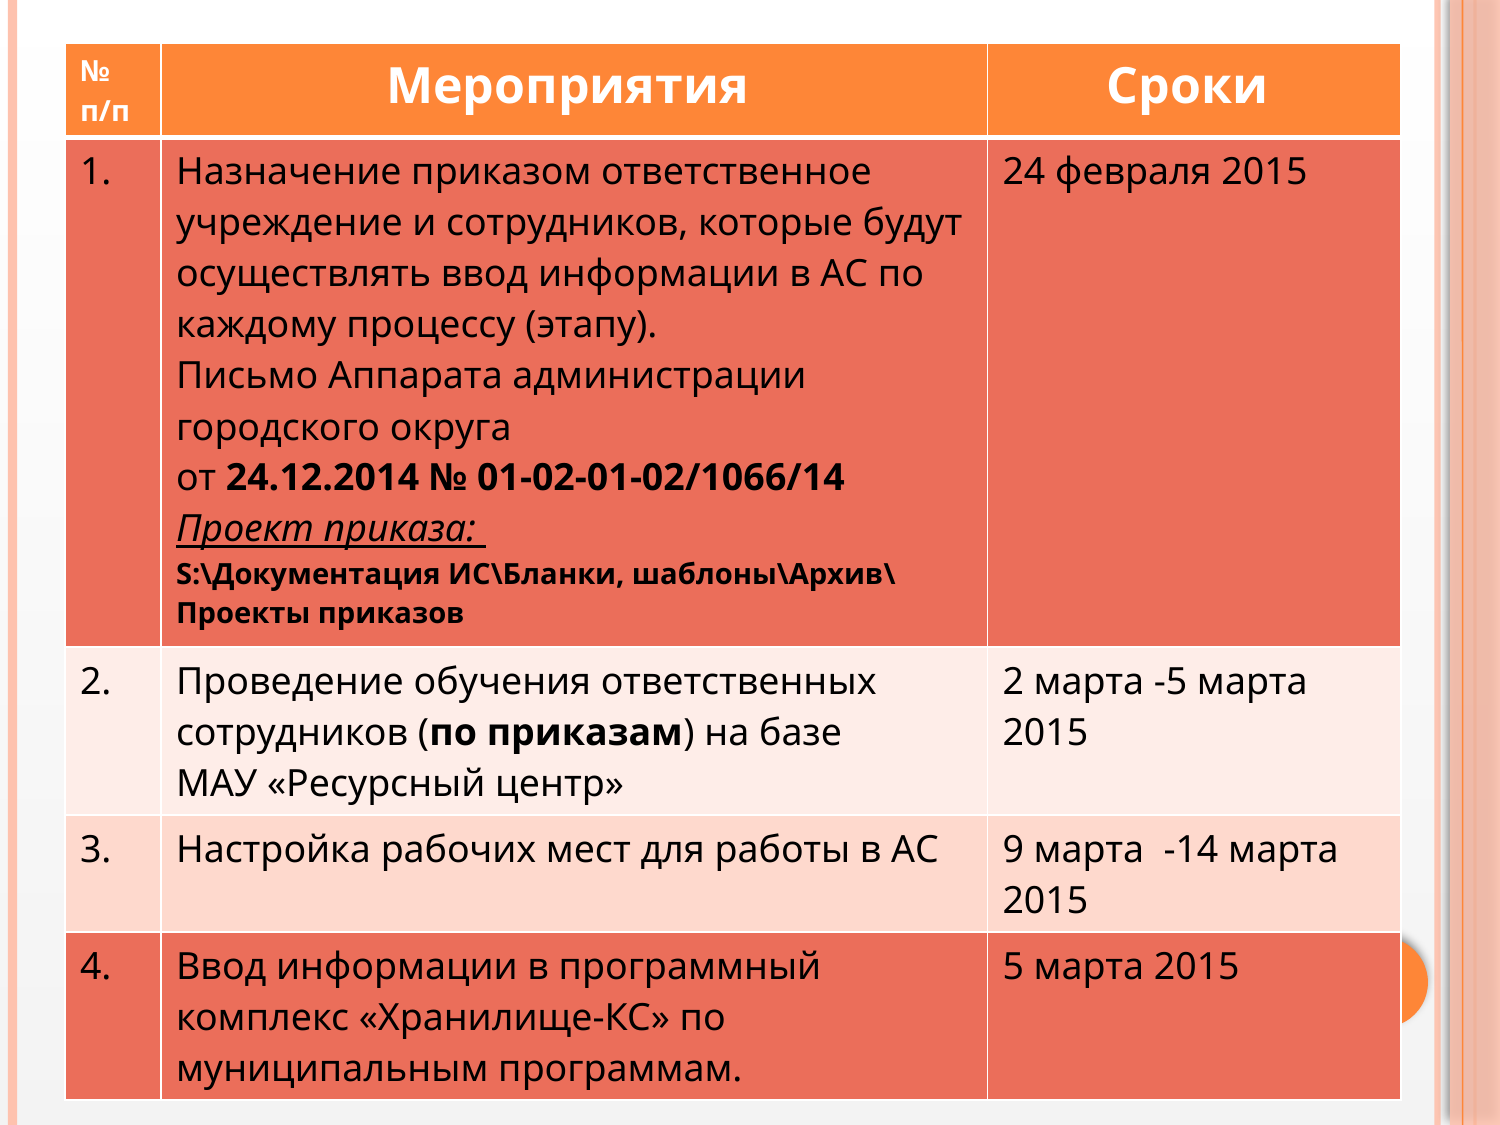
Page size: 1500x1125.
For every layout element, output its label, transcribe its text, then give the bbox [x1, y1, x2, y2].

table_header Сроки [988, 44, 1400, 135]
table_cell 4. [66, 933, 160, 1099]
table_header Мероприятия [162, 44, 987, 135]
table_header № п/п [66, 44, 160, 135]
table_cell 2. [66, 648, 160, 814]
table_cell Настройка рабочих мест для работы в АС [162, 816, 987, 931]
table_cell Ввод информации в программный комплекс «Хранилище-КС» по муниципальным программам. [162, 933, 987, 1099]
table_cell 3. [66, 816, 160, 931]
table_cell 2 марта -5 марта 2015 [988, 648, 1400, 814]
table_cell 24 февраля 2015 [988, 140, 1400, 646]
table_cell 1. [66, 140, 160, 646]
table_cell 9 марта -14 марта 2015 [988, 816, 1400, 931]
table_cell 5 марта 2015 [988, 933, 1400, 1099]
table_cell Назначение приказом ответственное учреждение и сотрудников, которые будут осуществлять ввод информации в АС по каждому процессу (этапу). Письмо Аппарата администрации городского округа от 24.12.2014 № 01-02-01-02/1066/14 Проект приказа: S:\Документация ИС\Бланки, шаблоны\Архив\Проекты приказов [162, 140, 987, 646]
table_cell Проведение обучения ответственных сотрудников (по приказам) на базе МАУ «Ресурсный центр» [162, 648, 987, 814]
